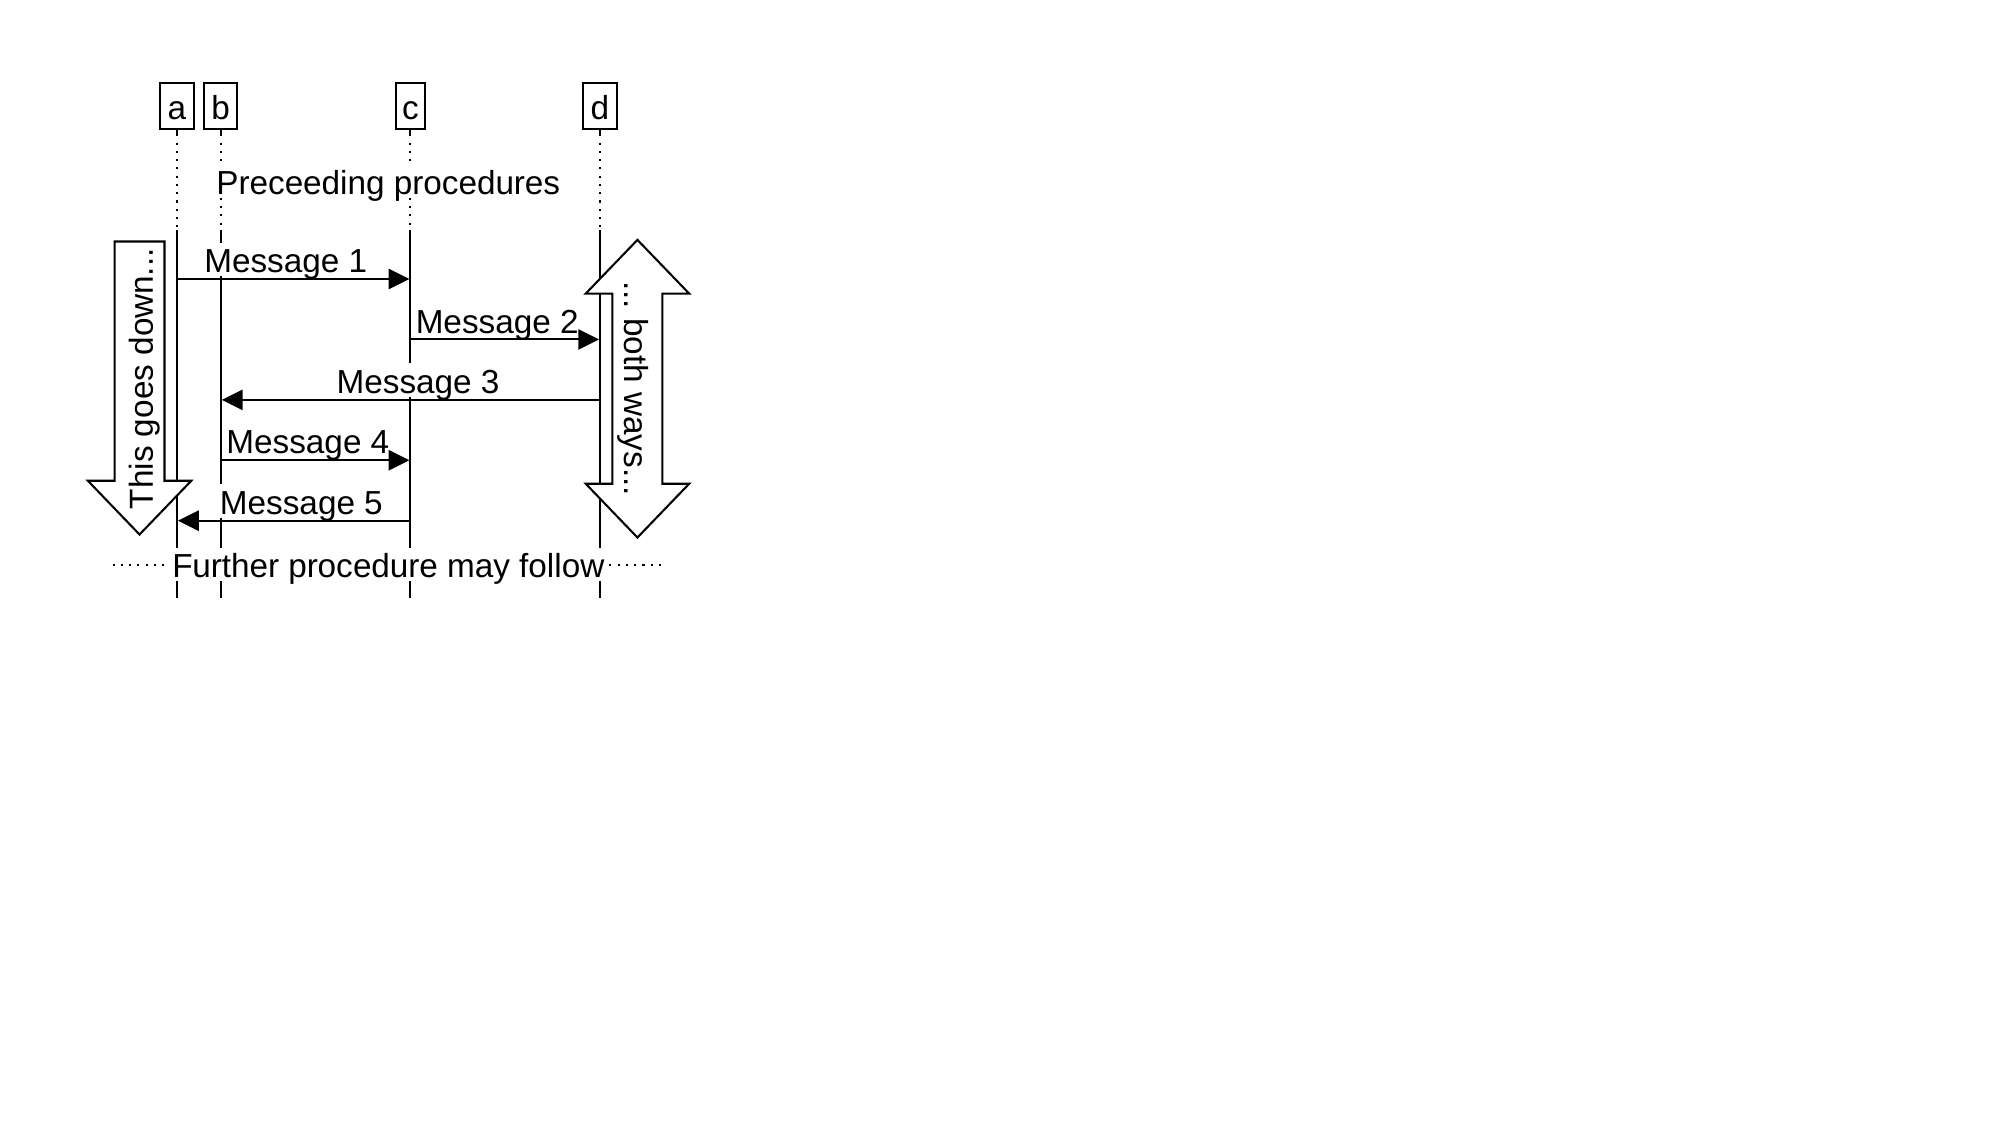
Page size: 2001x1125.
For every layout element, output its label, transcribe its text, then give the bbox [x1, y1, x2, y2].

text_box [86, 240, 177, 536]
text_box d [583, 83, 617, 130]
text_box a [160, 83, 194, 130]
text_box Preceeding procedures [214, 162, 563, 200]
text_box Further procedure may follow [169, 545, 608, 584]
text_box [584, 483, 599, 499]
text_box ... both ways... [618, 279, 657, 499]
text_box [74, 74, 705, 598]
text_box [584, 279, 599, 295]
text_box Message 1 [202, 240, 370, 278]
text_box b [204, 83, 238, 130]
text_box c [395, 83, 425, 130]
text_box [601, 239, 691, 539]
text_box [178, 480, 193, 496]
text_box Message 3 [334, 361, 502, 399]
text_box Message 2 [413, 300, 581, 338]
text_box This goes down... [120, 245, 159, 512]
text_box Message 5 [217, 482, 386, 520]
text_box Message 4 [224, 421, 392, 459]
